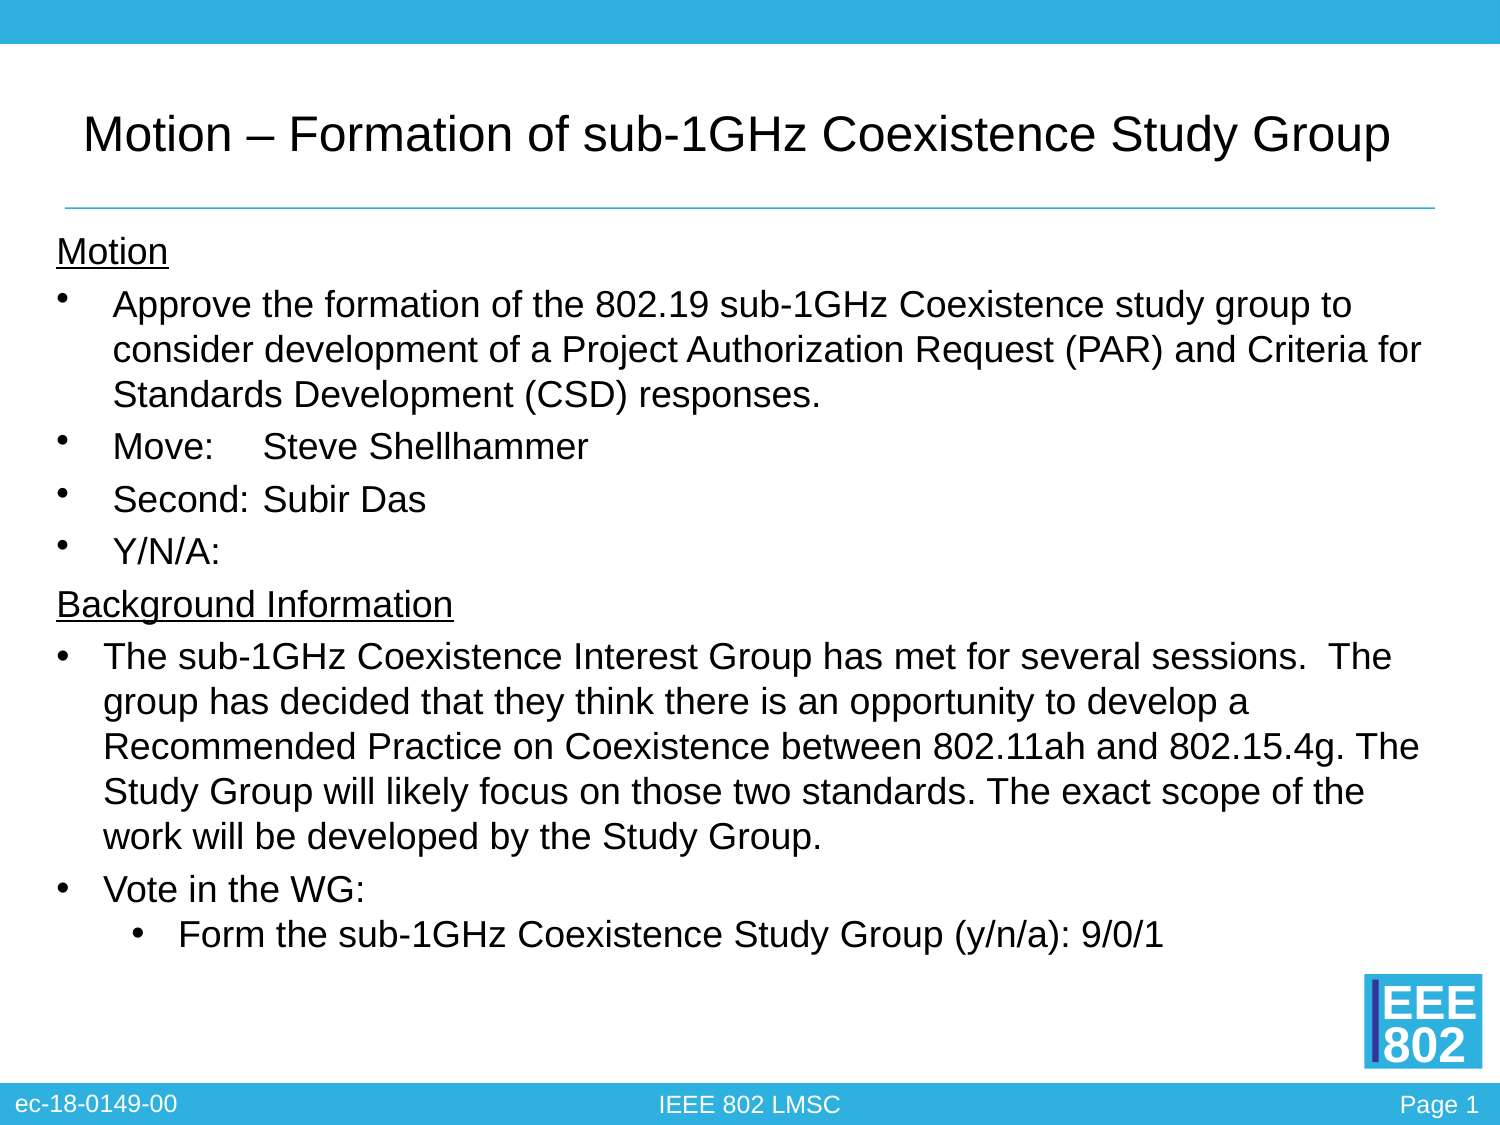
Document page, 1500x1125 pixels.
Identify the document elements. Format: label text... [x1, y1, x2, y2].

title Motion – Formation of sub-1GHz Coexistence Study Group [37, 66, 1438, 197]
list Motion Approve the formation of the 802.19 sub-1GHz Coexistence study group to consider development of a Project Authorization Request (PAR) and Criteria for Standards Development (CSD) responses. Move: Steve Shellhammer Second: Subir Das Y/N/A: Background Information The sub-1GHz Coexistence Interest Group has met for several sessions. The group has decided that they think there is an opportunity to develop a Recommended Practice on Coexistence between 802.11ah and 802.15.4g. The Study Group will likely focus on those two standards. The exact scope of the work will be developed by the Study Group. Vote in the WG: Form the sub-1GHz Coexistence Study Group (y/n/a): 9/0/1 [41, 220, 1438, 1063]
